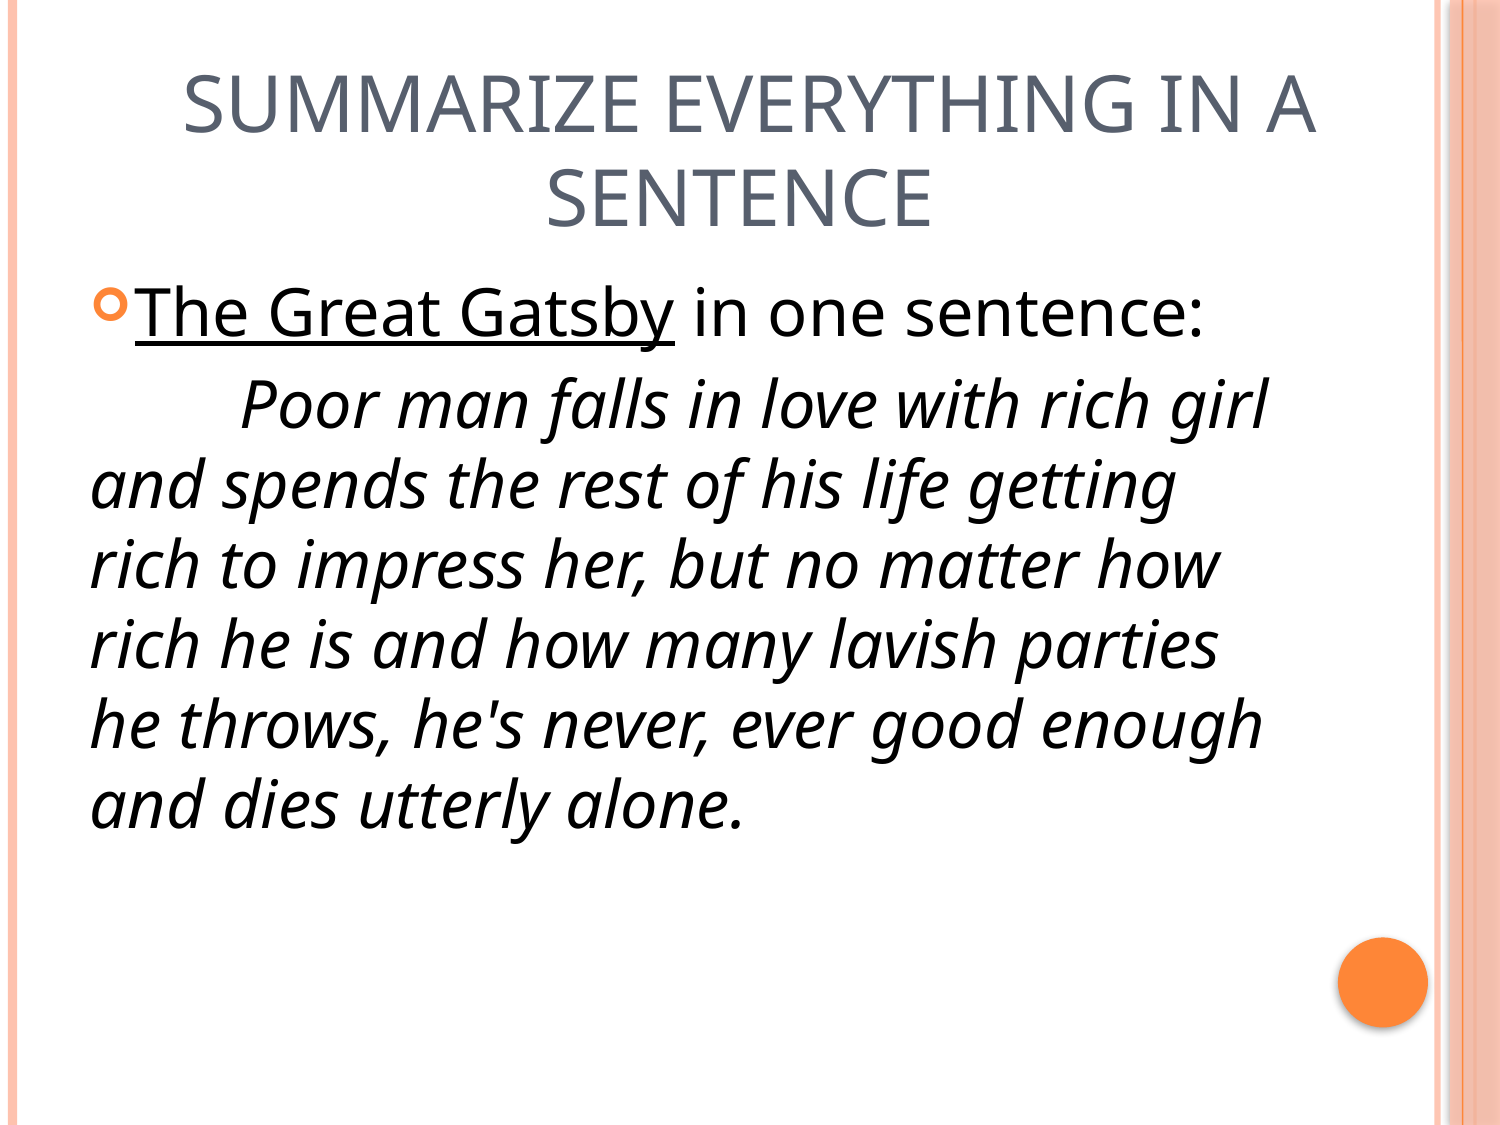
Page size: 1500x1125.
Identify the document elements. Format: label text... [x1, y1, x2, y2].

list The Great Gatsby in one sentence: Poor man falls in love with rich girl and spends the rest of his life getting rich to impress her, but no matter how rich he is and how many lavish parties he throws, he's never, ever good enough and dies utterly alone. [75, 262, 1300, 1062]
title Summarize everything in a sentence [75, 45, 1425, 250]
